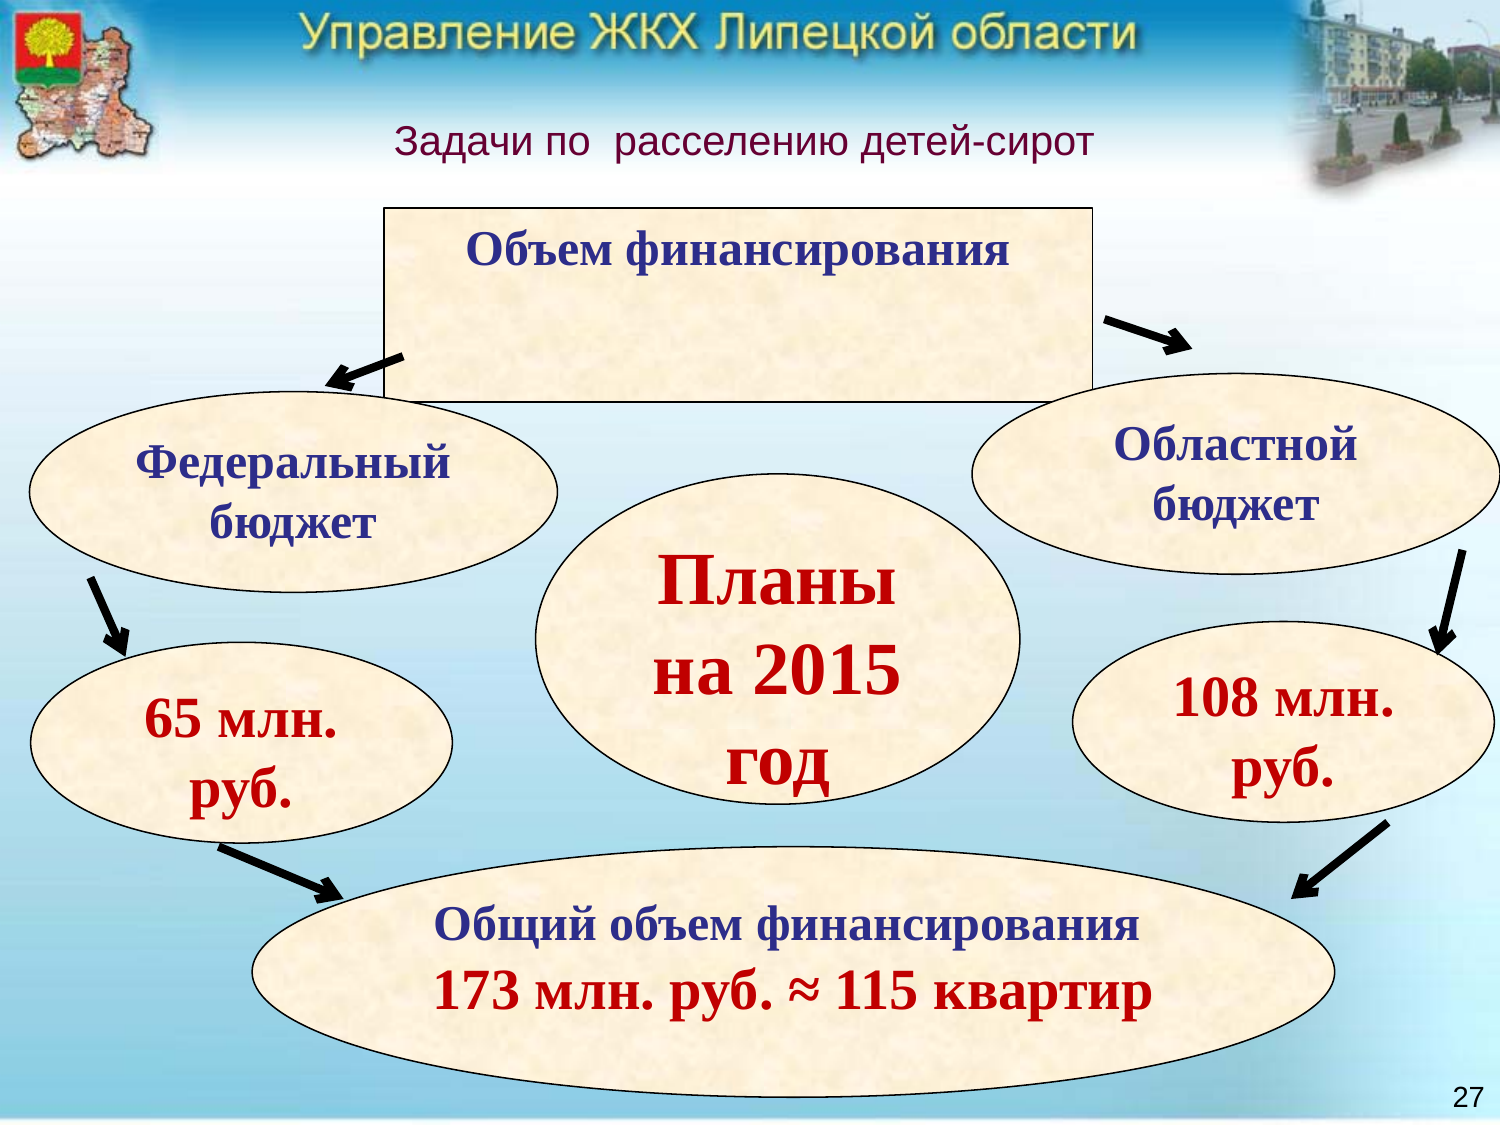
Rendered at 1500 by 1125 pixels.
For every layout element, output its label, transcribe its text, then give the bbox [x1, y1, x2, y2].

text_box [90, 577, 126, 658]
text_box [1104, 318, 1193, 350]
picture [0, 0, 1500, 1125]
title Задачи по расселению детей-сирот [75, 45, 1425, 233]
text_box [1436, 549, 1463, 656]
text_box 108 млн. руб. [1072, 621, 1495, 823]
text_box Областной бюджет [972, 373, 1500, 575]
slide_number 27 [1149, 1070, 1500, 1125]
text_box Федеральный бюджет [29, 391, 558, 593]
text_box Планы на 2015 год [535, 473, 1020, 805]
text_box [324, 356, 404, 387]
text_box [218, 846, 344, 900]
list Объем финансирования [383, 208, 1093, 402]
text_box Общий объем финансирования 173 млн. руб. ≈ 115 квартир [252, 846, 1335, 1098]
text_box 65 млн. руб. [30, 642, 453, 844]
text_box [1290, 822, 1389, 900]
